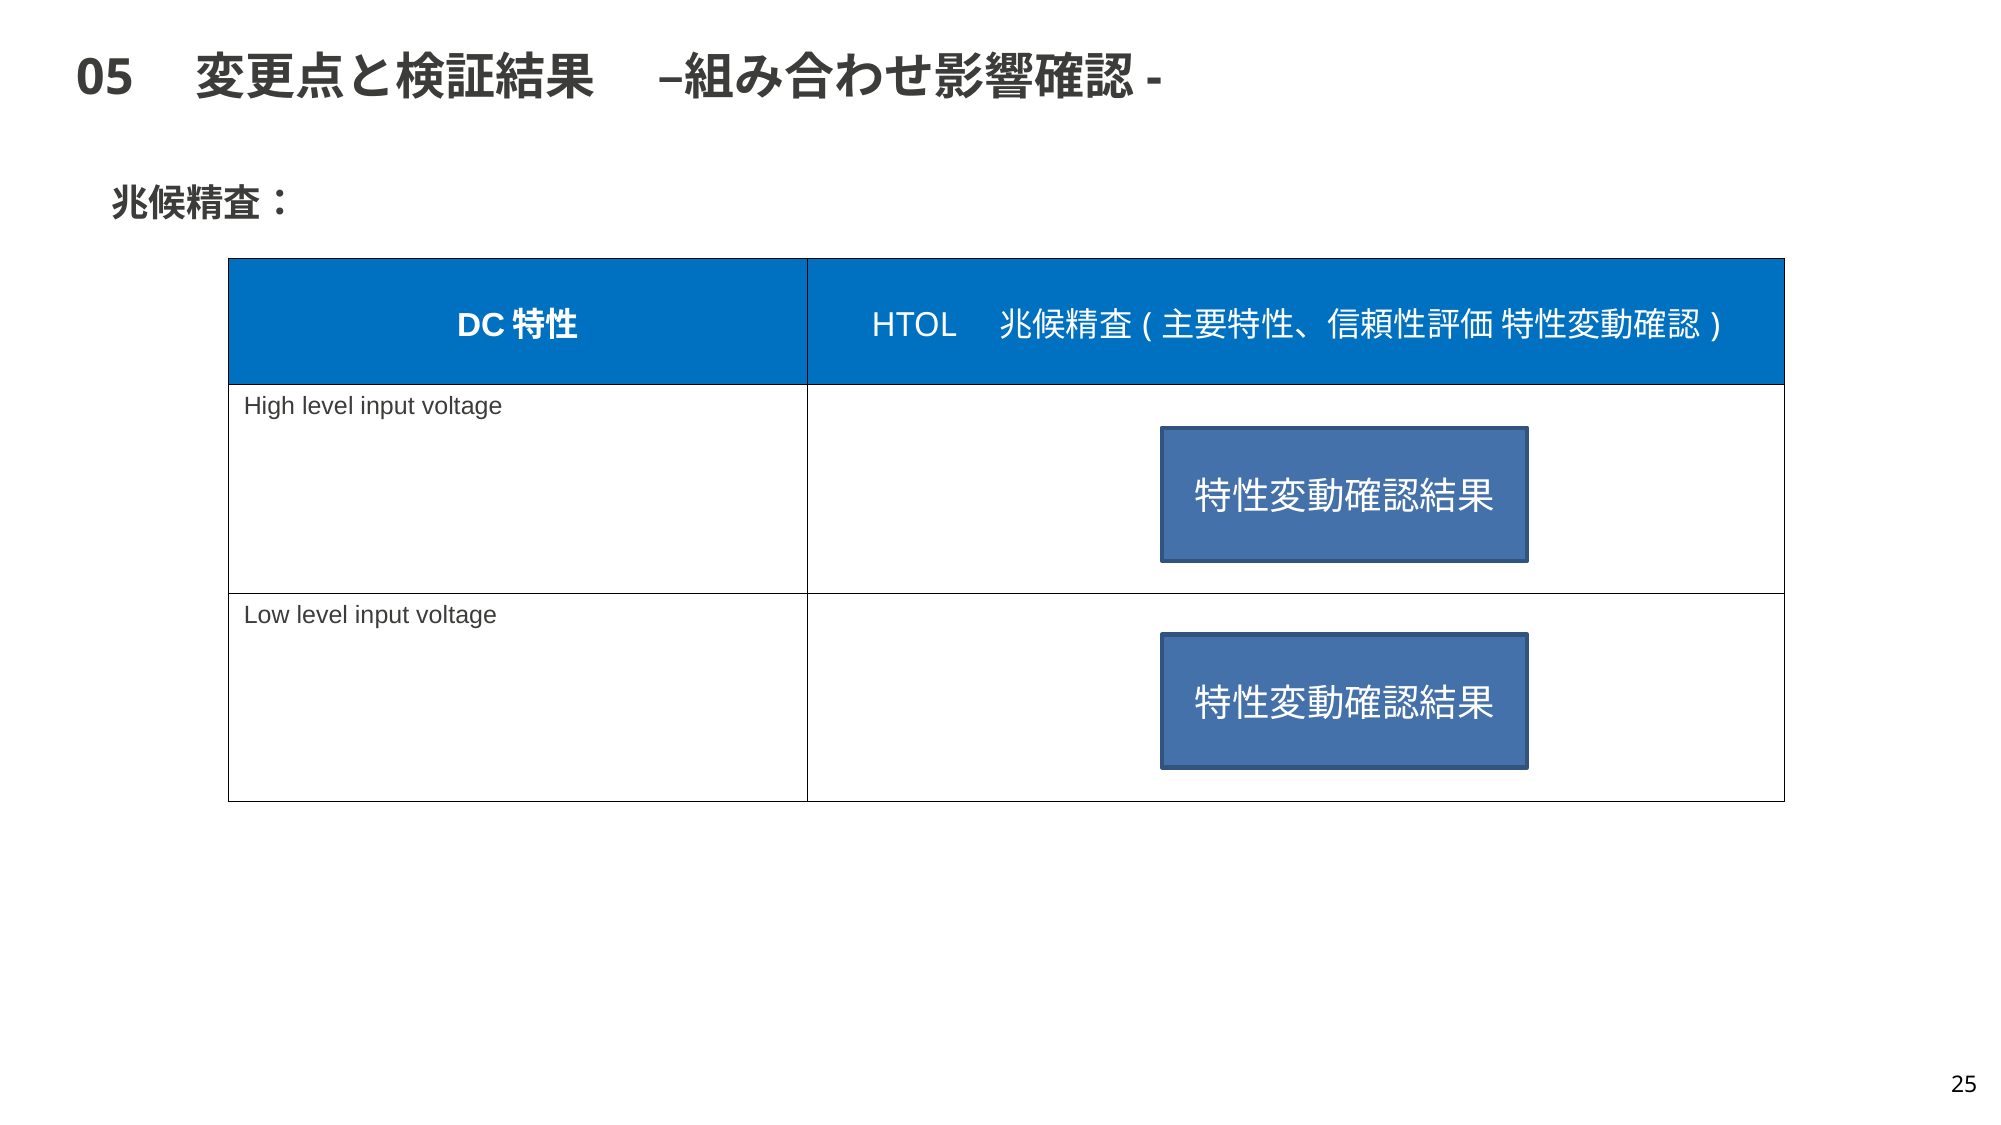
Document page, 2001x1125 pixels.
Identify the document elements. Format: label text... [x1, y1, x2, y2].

table_cell [808, 385, 1784, 593]
table_header DC特性 [229, 259, 807, 384]
text_box 特性変動確認結果 [1160, 632, 1529, 770]
table_cell [808, 594, 1784, 801]
table_cell High level input voltage [229, 385, 807, 593]
text_box 特性変動確認結果 [1160, 426, 1529, 563]
title 05 変更点と検証結果 –組み合わせ影響確認- [0, 0, 1877, 123]
text_box 兆候精査： [96, 171, 314, 232]
table_cell Low level input voltage [229, 594, 807, 801]
table_header HTOL 兆候精査(主要特性、信頼性評価 特性変動確認) [808, 259, 1784, 384]
